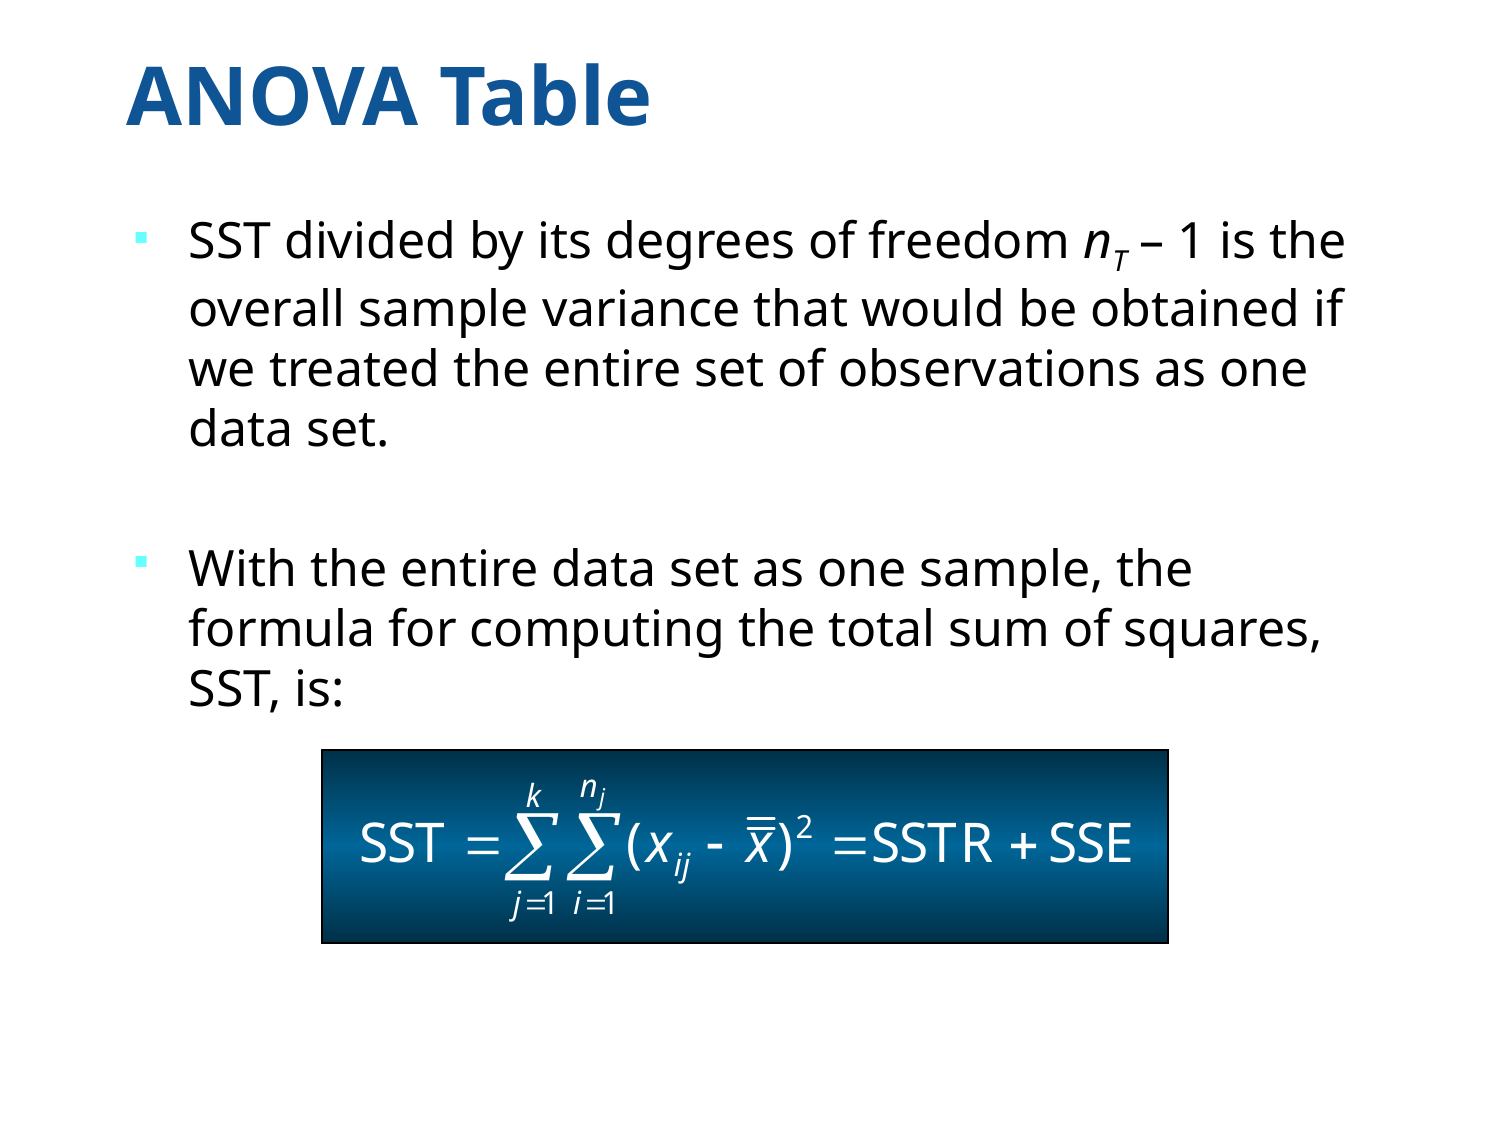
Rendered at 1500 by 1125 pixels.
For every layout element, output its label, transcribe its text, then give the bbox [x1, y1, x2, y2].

text_box [321, 750, 1168, 944]
text_box ANOVA Table [112, 36, 1388, 196]
text_box SST divided by its degrees of freedom nT – 1 is the overall sample variance that would be obtained if we treated the entire set of observations as one data set. With the entire data set as one sample, the formula for computing the total sum of squares, SST, is: [117, 201, 1386, 520]
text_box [356, 770, 1138, 928]
